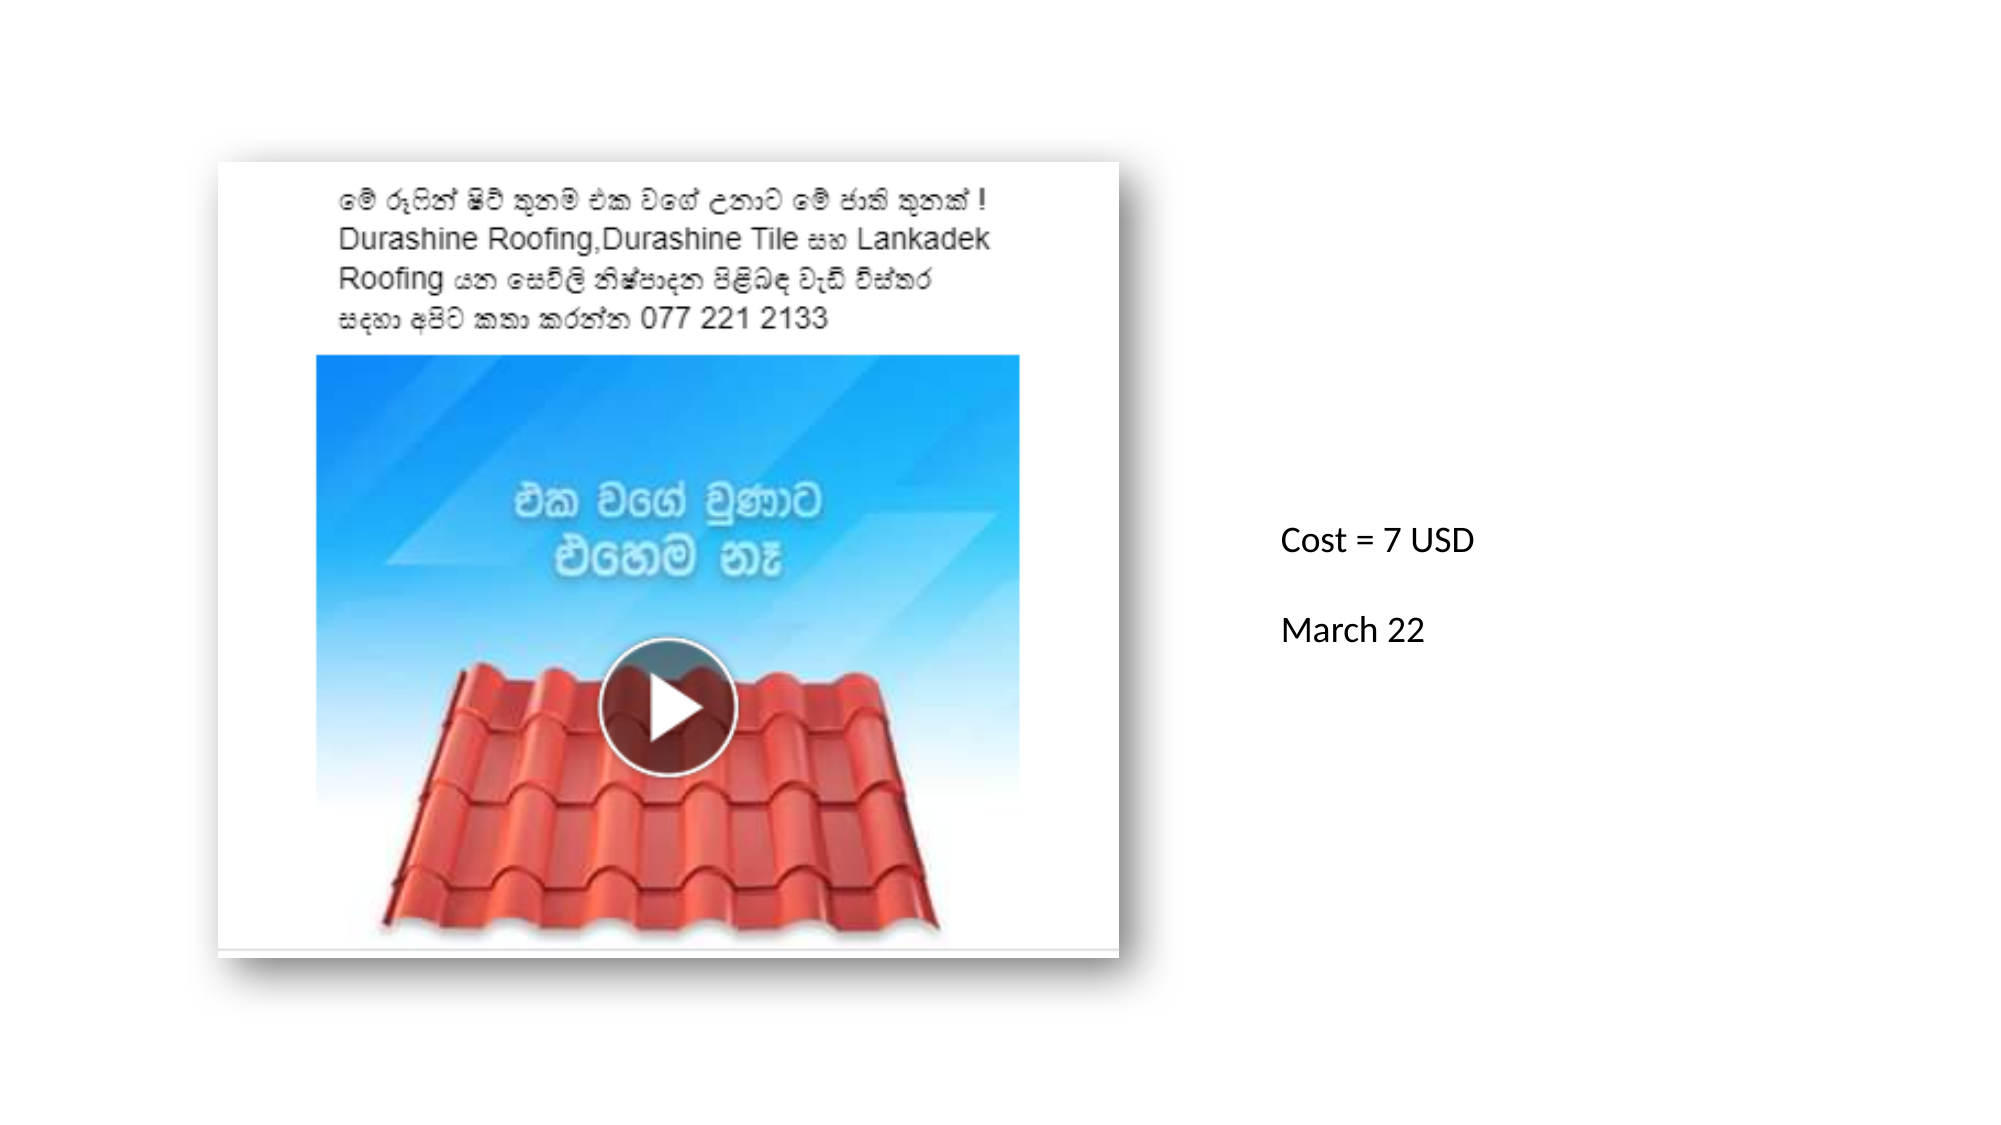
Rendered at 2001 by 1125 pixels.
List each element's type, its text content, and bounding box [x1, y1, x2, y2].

text_box Cost = 7 USD March 22 [1266, 507, 1595, 657]
picture [218, 162, 1119, 958]
